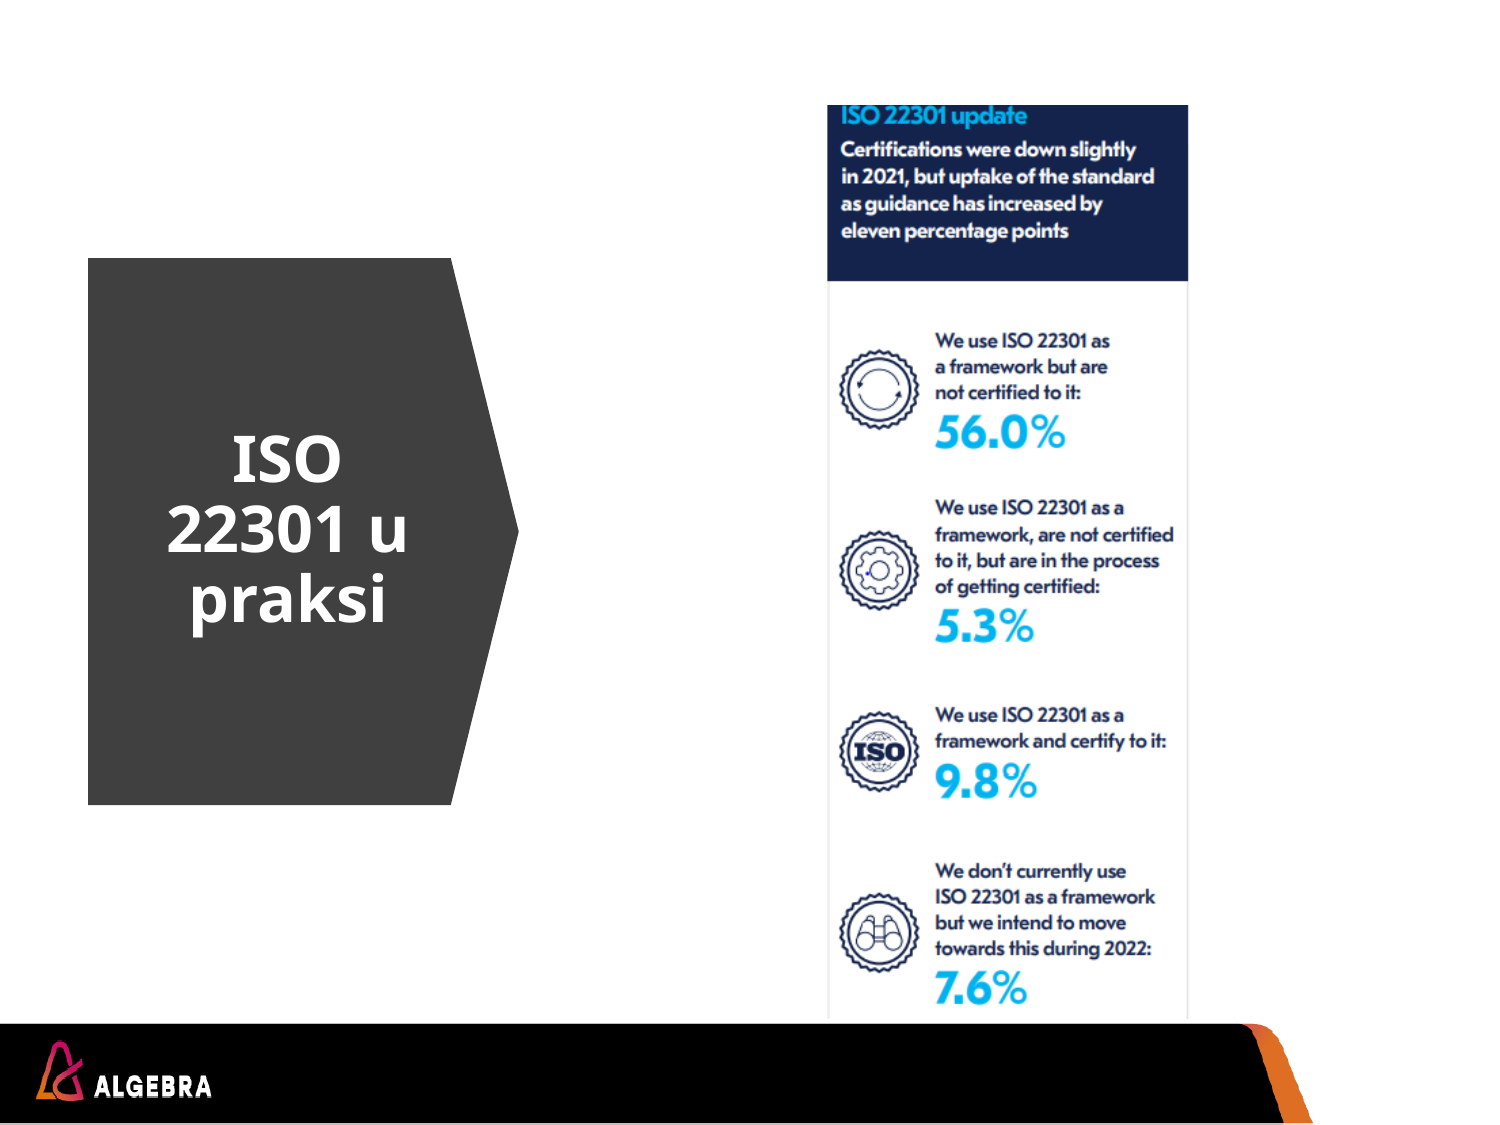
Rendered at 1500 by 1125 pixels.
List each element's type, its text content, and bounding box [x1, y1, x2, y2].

picture [0, 1023, 1468, 1125]
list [818, 105, 1191, 1020]
text_box [87, 257, 520, 807]
title ISO 22301 u praksi [126, 322, 450, 741]
